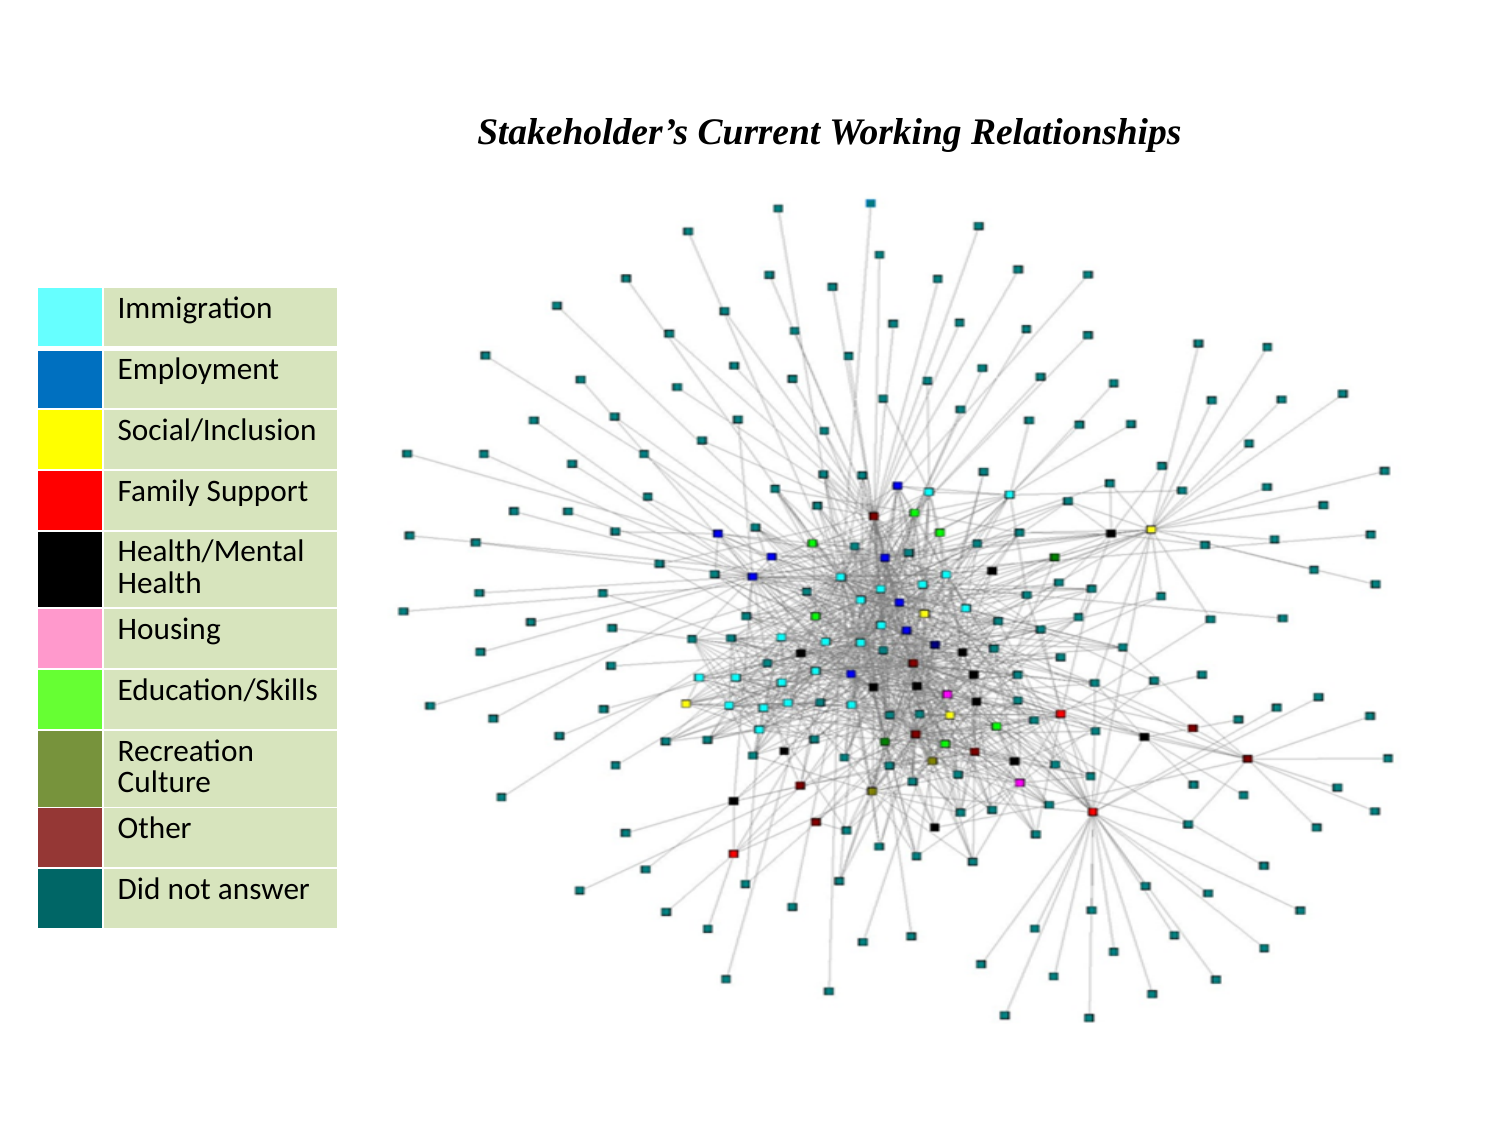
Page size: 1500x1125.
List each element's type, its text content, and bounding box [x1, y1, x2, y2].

table_cell [38, 808, 102, 867]
table_header Immigration [104, 288, 337, 346]
table_cell Other [104, 808, 337, 867]
table_cell [38, 670, 102, 729]
table_cell [38, 351, 102, 408]
table_cell [38, 410, 102, 469]
table_cell Family Support [104, 471, 337, 530]
table_header [38, 288, 102, 346]
picture [387, 187, 1413, 1024]
table_cell Employment [104, 351, 337, 408]
table_cell [38, 532, 102, 607]
table_cell Education/Skills [104, 670, 337, 729]
table_cell [38, 471, 102, 530]
table_cell Health/Mental Health [104, 532, 337, 607]
text_box Stakeholder’s Current Working Relationships [462, 99, 1263, 160]
table_cell Did not answer [104, 869, 337, 928]
table_cell [38, 869, 102, 928]
table_cell Social/Inclusion [104, 410, 337, 469]
table_cell Housing [104, 609, 337, 668]
table_cell [38, 731, 102, 807]
table_cell Recreation Culture [104, 731, 337, 807]
table_cell [38, 609, 102, 668]
